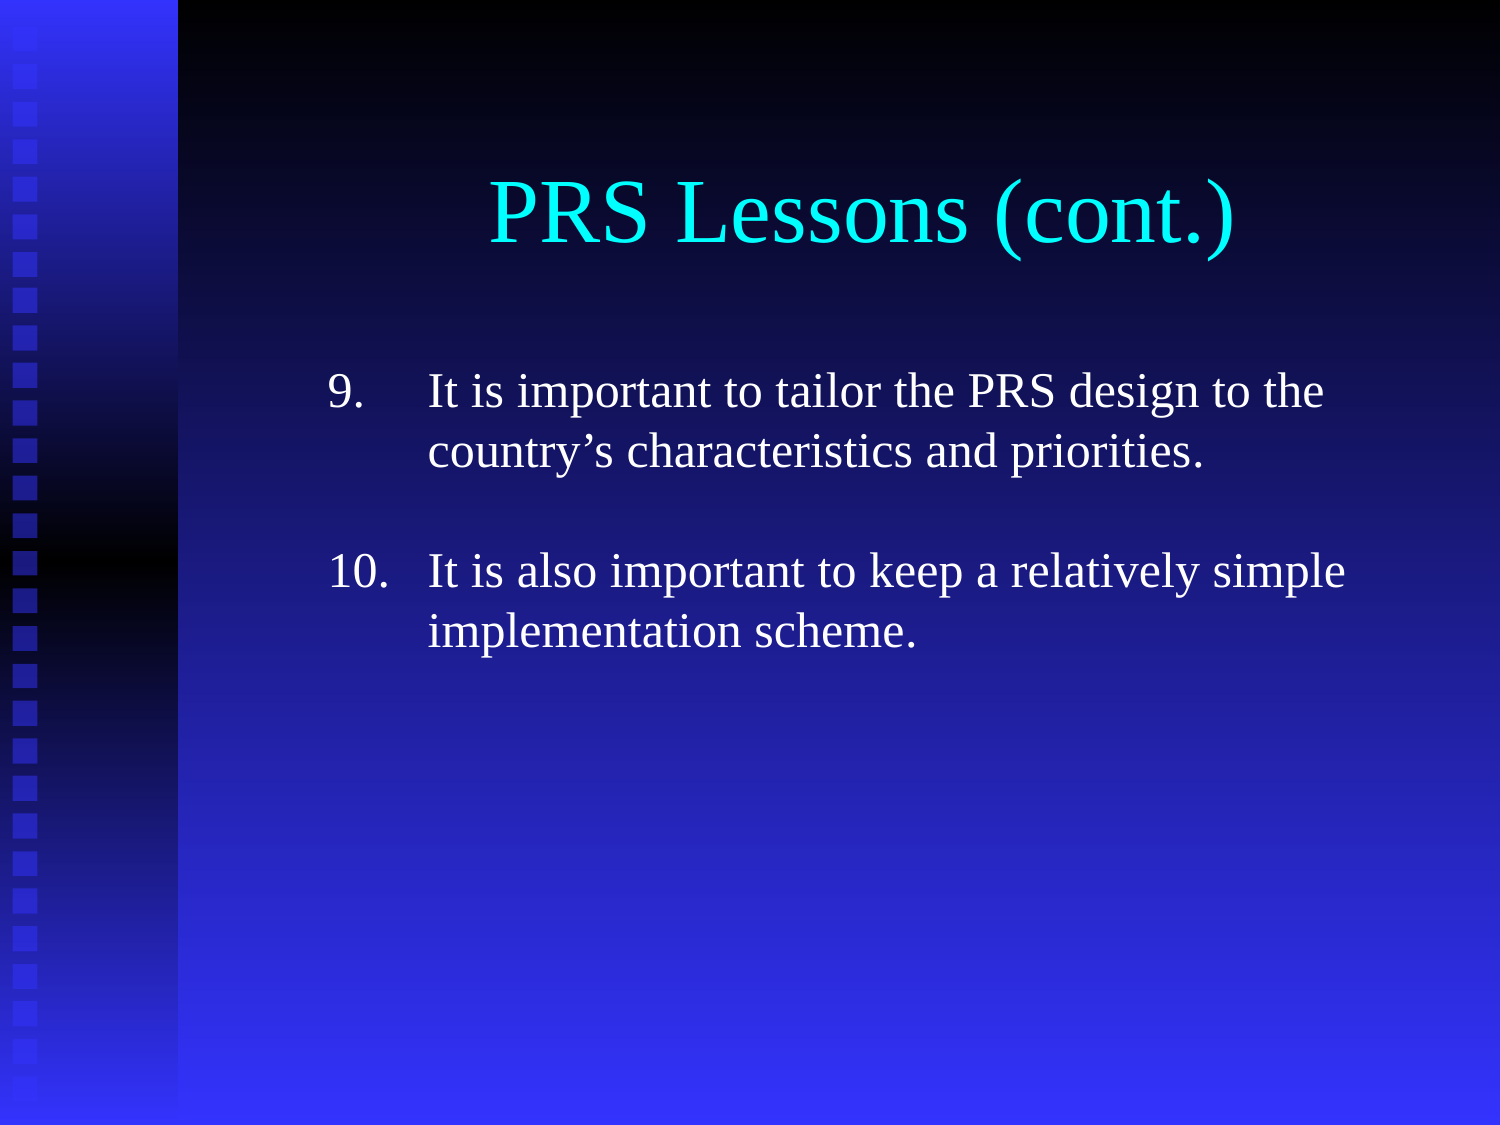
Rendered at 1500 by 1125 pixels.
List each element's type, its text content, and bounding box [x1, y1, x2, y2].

subtitle It is important to tailor the PRS design to the country’s characteristics and priorities. It is also important to keep a relatively simple implementation scheme. [312, 349, 1401, 988]
title PRS Lessons (cont.) [224, 112, 1500, 301]
